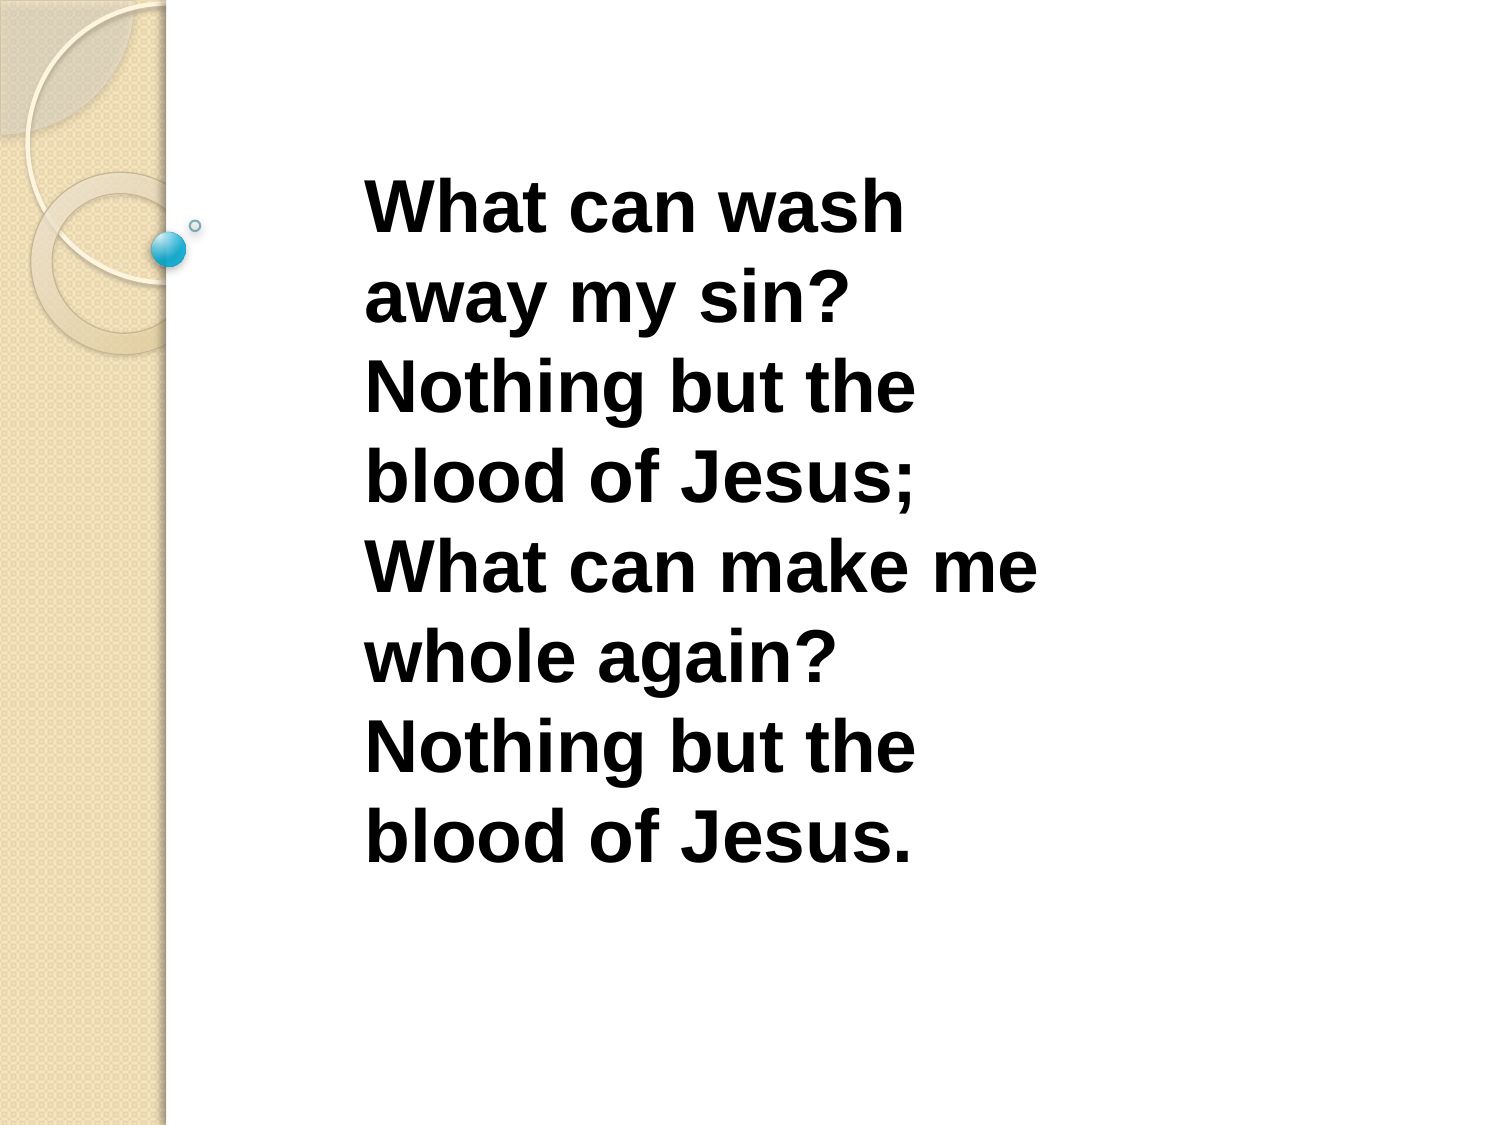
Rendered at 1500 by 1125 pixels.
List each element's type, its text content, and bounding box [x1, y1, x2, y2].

text_box What can wash away my sin? Nothing but the blood of Jesus; What can make me whole again? Nothing but the blood of Jesus. [350, 149, 1075, 975]
